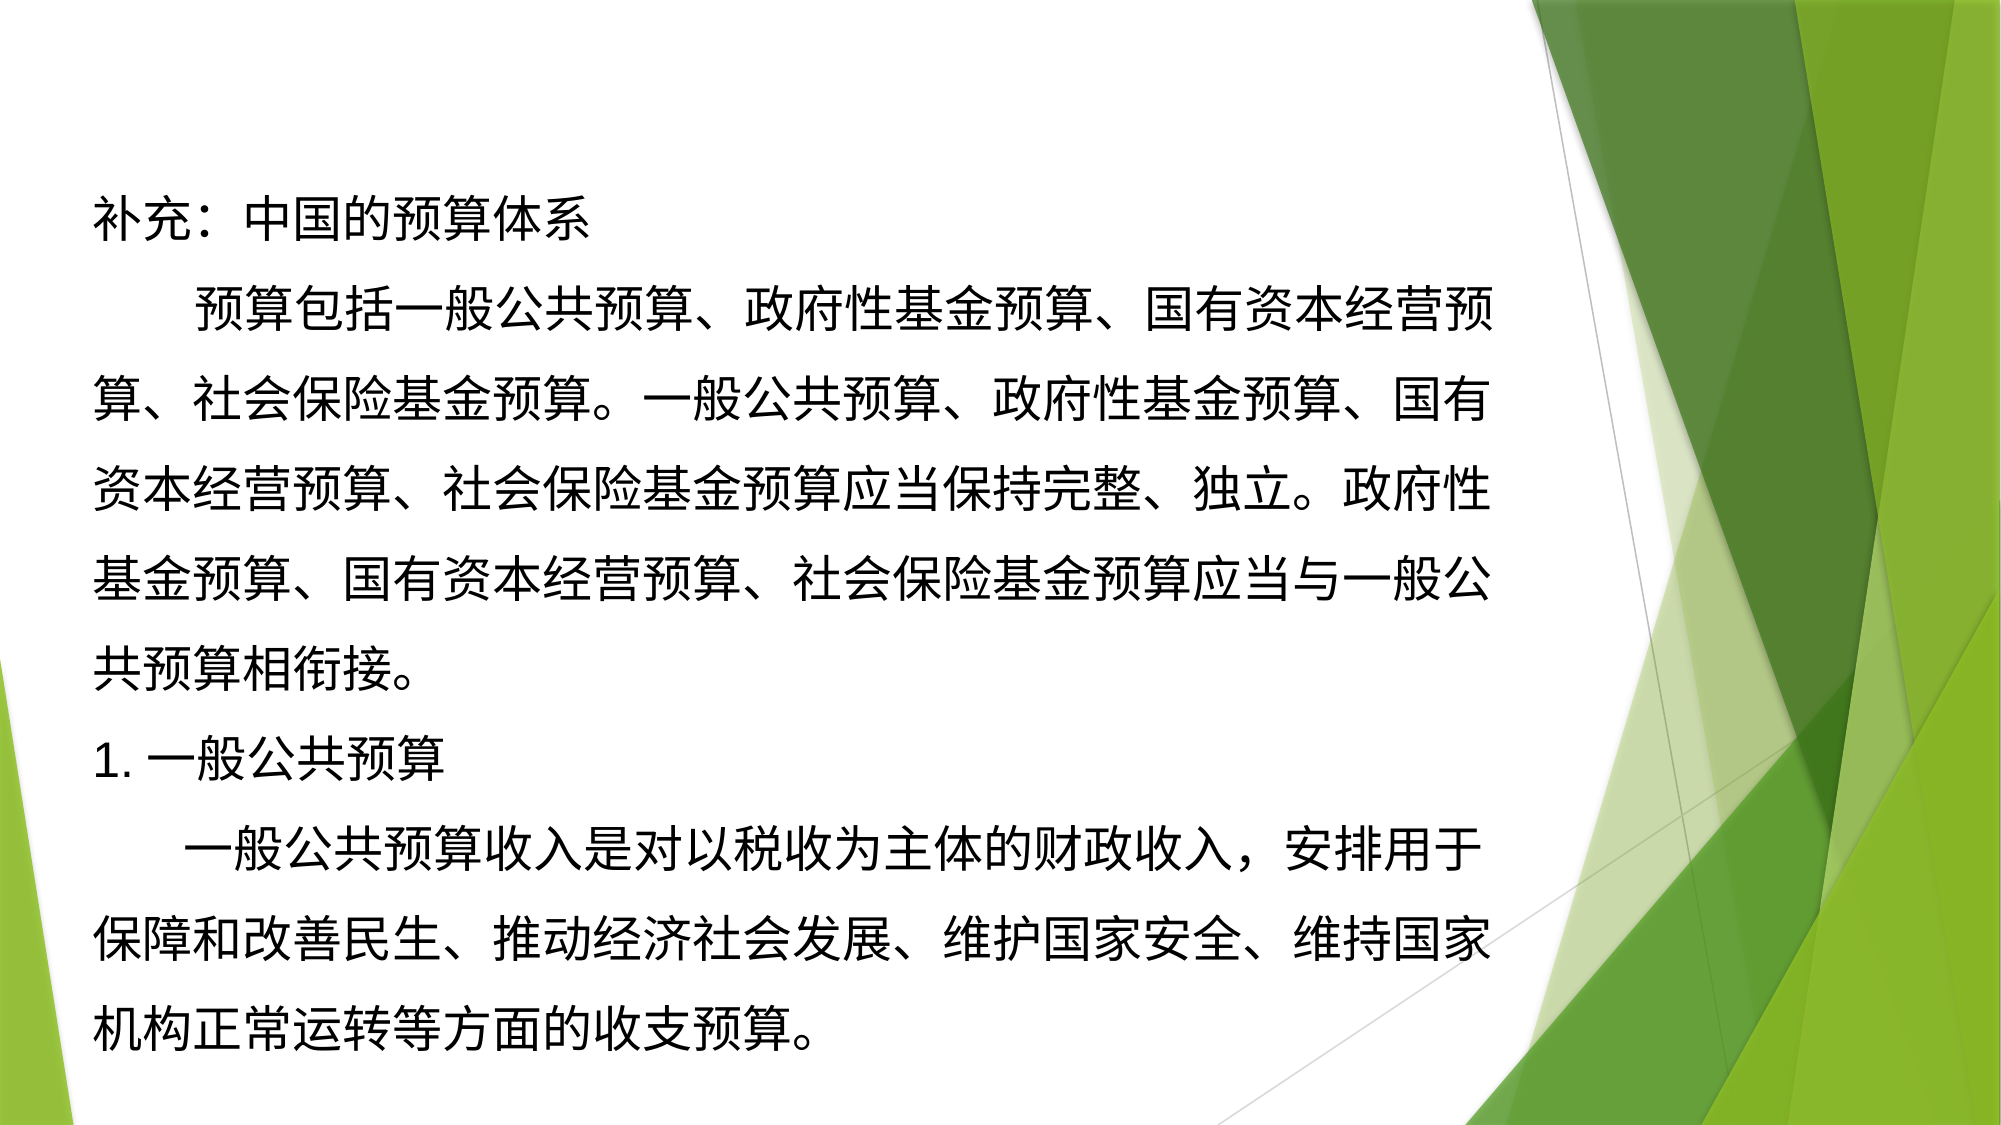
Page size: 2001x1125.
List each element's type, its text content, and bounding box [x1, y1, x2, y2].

text_box 补充：中国的预算体系 预算包括一般公共预算、政府性基金预算、国有资本经营预算、社会保险基金预算。一般公共预算、政府性基金预算、国有资本经营预算、社会保险基金预算应当保持完整、独立。政府性基金预算、国有资本经营预算、社会保险基金预算应当与一般公共预算相衔接。 1.一般公共预算 一般公共预算收入是对以税收为主体的财政收入，安排用于保障和改善民生、推动经济社会发展、维护国家安全、维持国家机构正常运转等方面的收支预算。 [77, 150, 1518, 1066]
